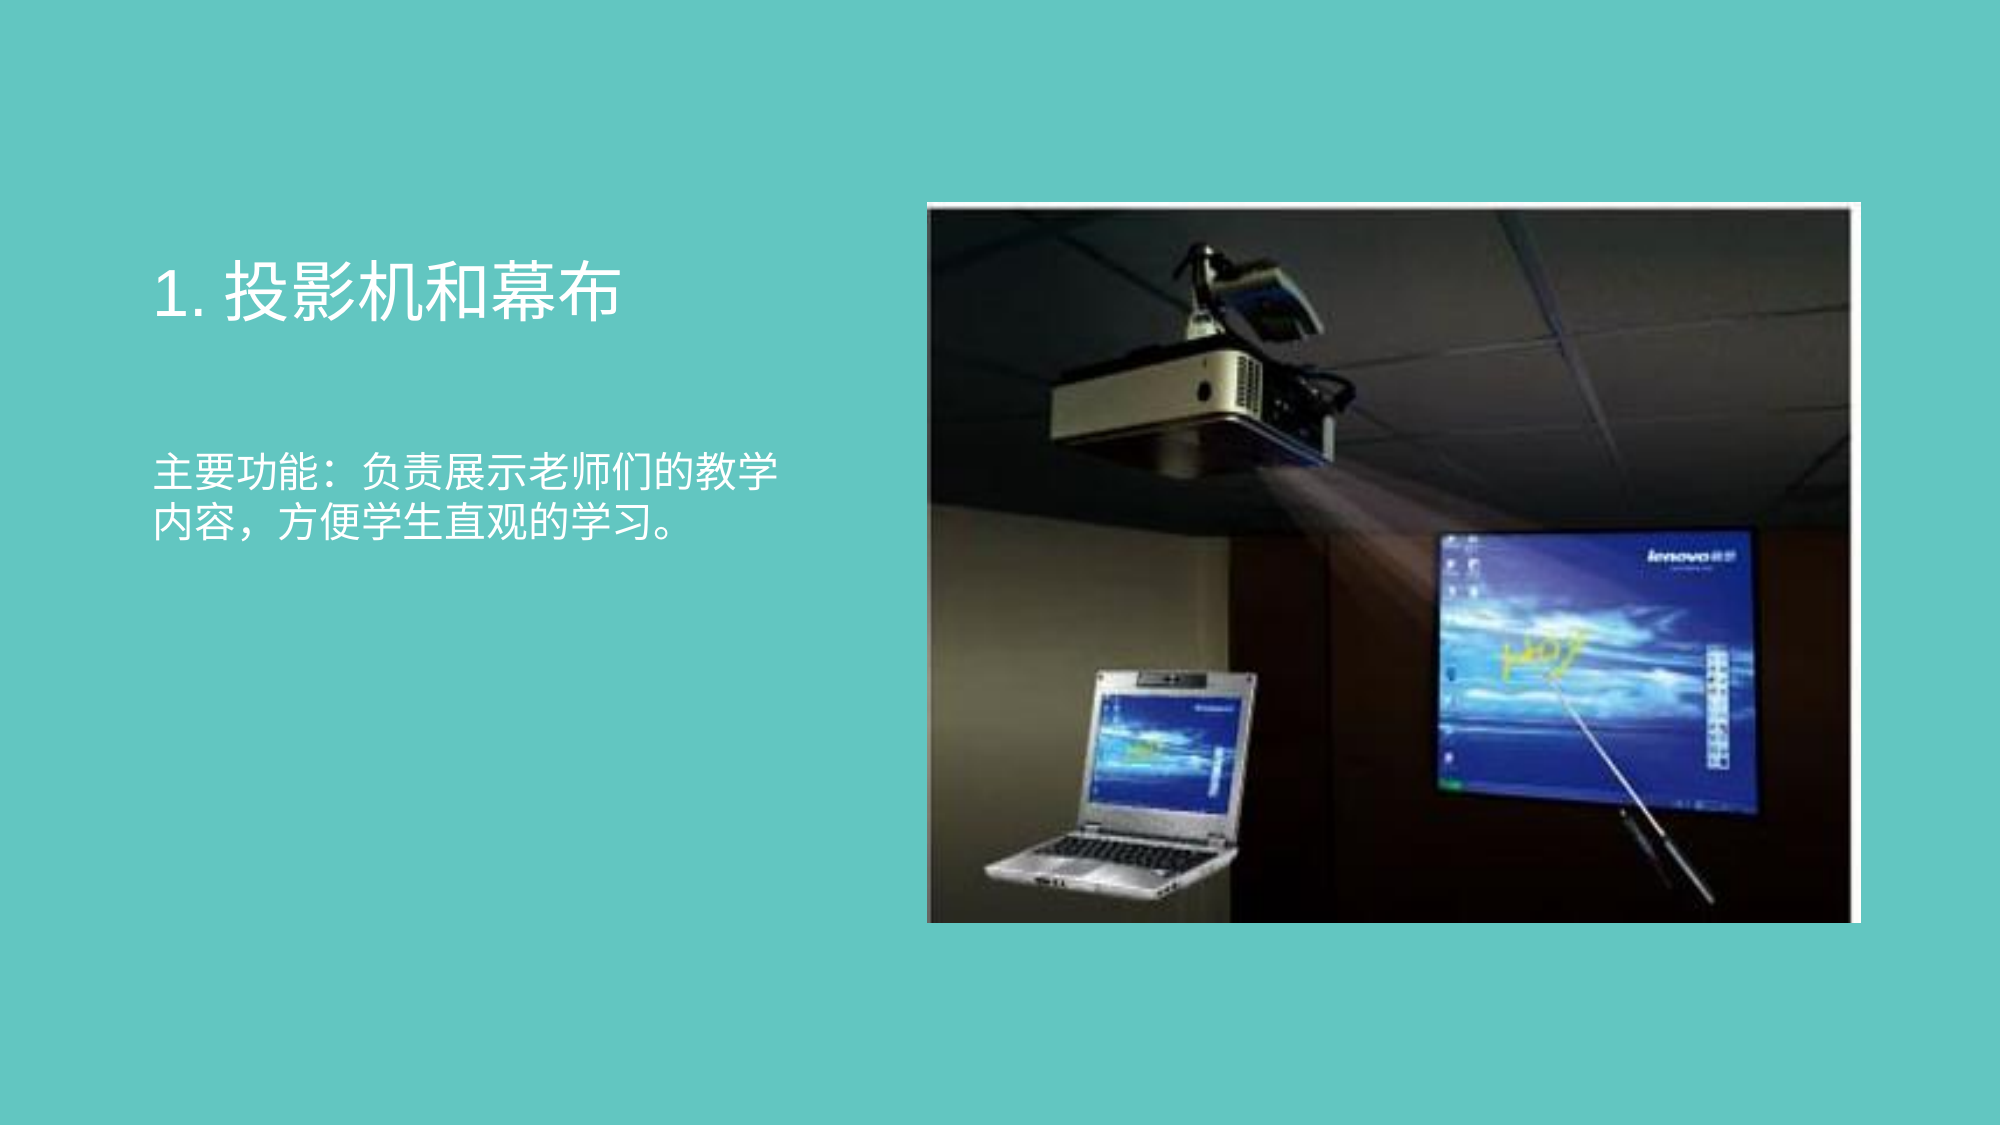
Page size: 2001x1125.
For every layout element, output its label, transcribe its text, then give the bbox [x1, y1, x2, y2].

text_box 主要功能：负责展示老师们的教学内容，方便学生直观的学习。 [137, 337, 821, 964]
picture [927, 202, 1861, 923]
text_box 1.投影机和幕布 [137, 74, 821, 337]
